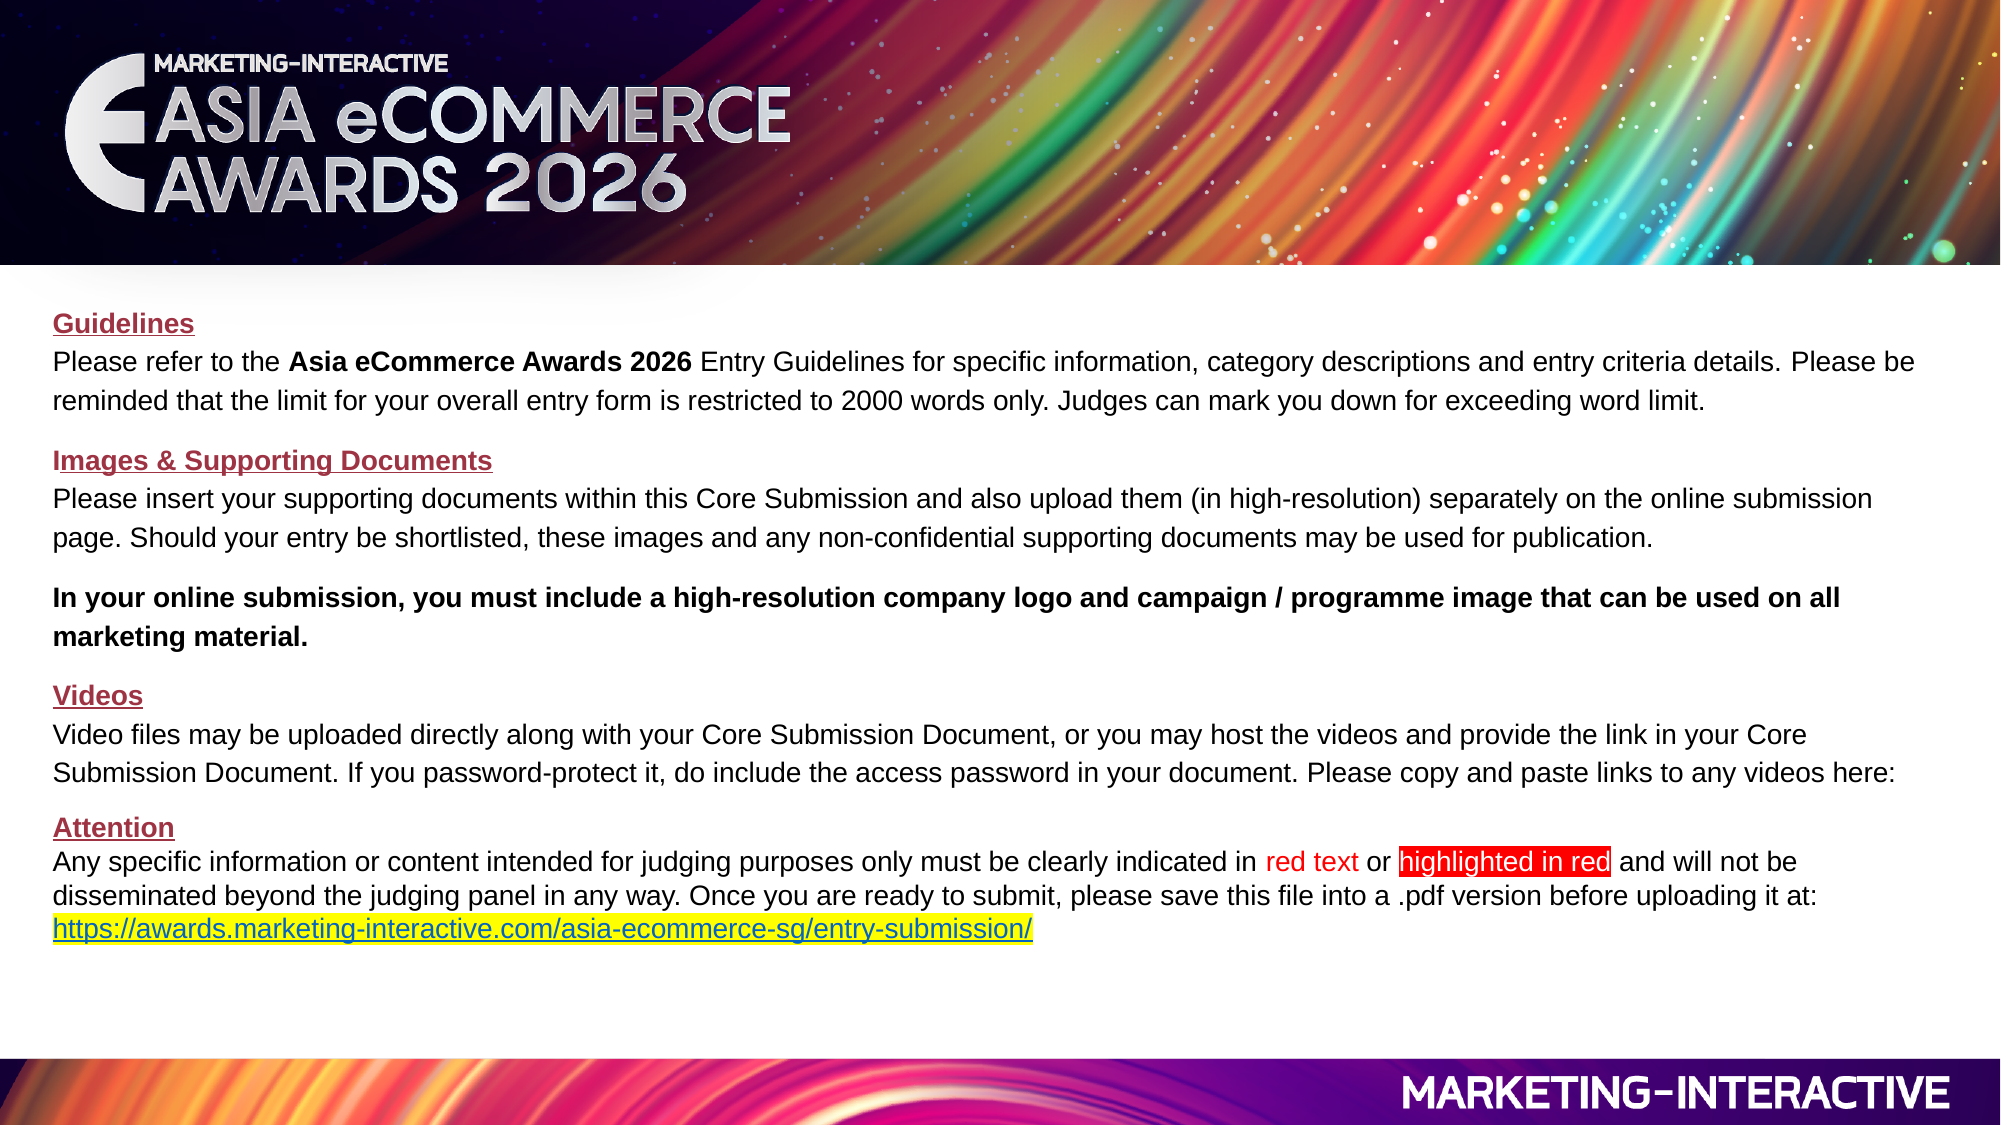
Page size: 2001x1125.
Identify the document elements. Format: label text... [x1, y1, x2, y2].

text_box Guidelines Please refer to the Asia eCommerce Awards 2026 Entry Guidelines for specific information, category descriptions and entry criteria details. Please be reminded that the limit for your overall entry form is restricted to 2000 words only. Judges can mark you down for exceeding word limit. Images & Supporting Documents Please insert your supporting documents within this Core Submission and also upload them (in high-resolution) separately on the online submission page. Should your entry be shortlisted, these images and any non-confidential supporting documents may be used for publication. In your online submission, you must include a high-resolution company logo and campaign / programme image that can be used on all marketing material. Videos Video files may be uploaded directly along with your Core Submission Document, or you may host the videos and provide the link in your Core Submission Document. If you password-protect it, do include the access password in your document. Please copy and paste links to any videos here: Attention Any specific information or content intended for judging purposes only must be clearly indicated in red text or highlighted in red and will not be disseminated beyond the judging panel in any way. Once you are ready to submit, please save this file into a .pdf version before uploading it at: https://awards.marketing-interactive.com/asia-ecommerce-sg/entry-submission/ [37, 292, 1962, 952]
picture [0, 0, 2001, 1125]
